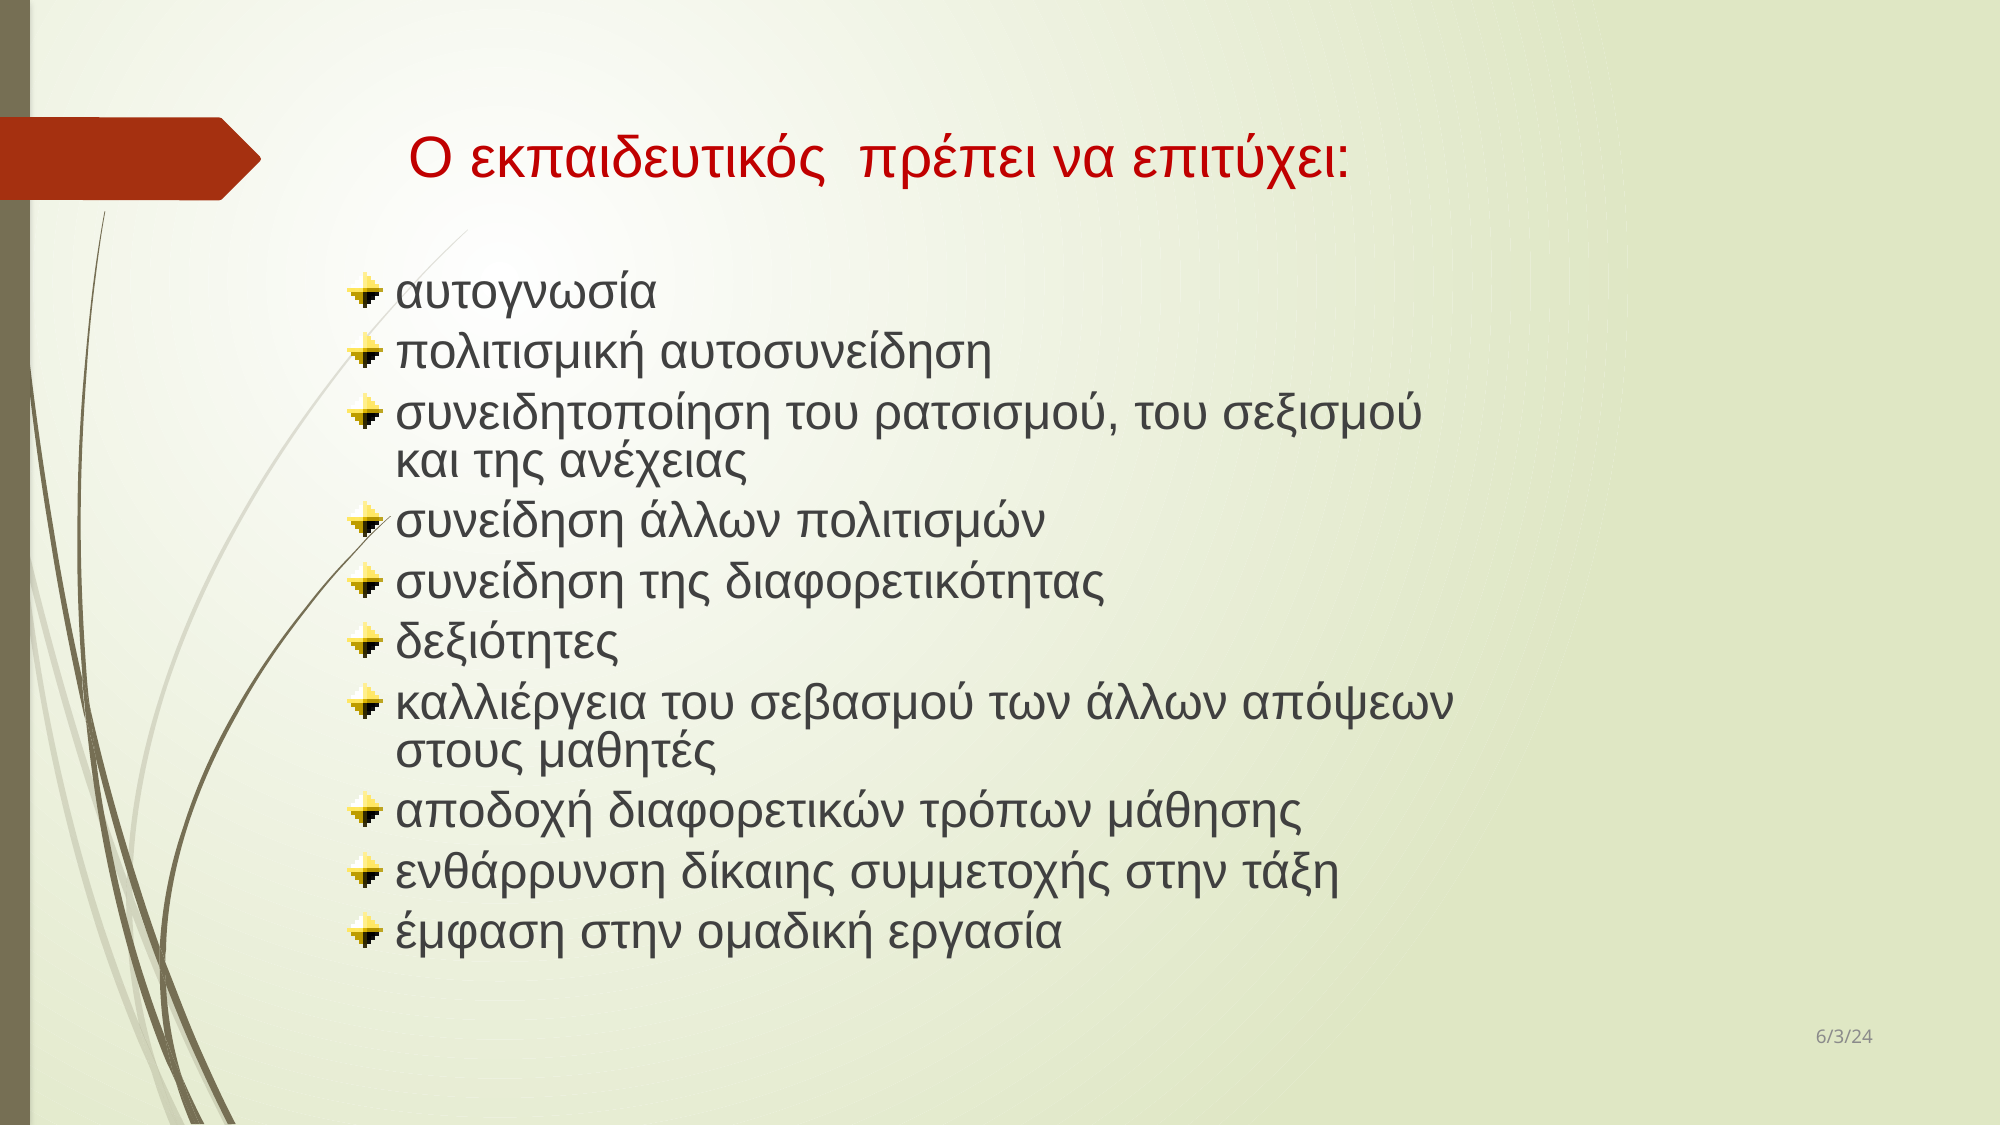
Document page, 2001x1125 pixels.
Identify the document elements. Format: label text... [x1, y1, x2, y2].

picture [339, 494, 387, 541]
picture [339, 844, 387, 892]
picture [339, 784, 387, 831]
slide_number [1699, 1005, 1888, 1067]
picture [339, 904, 387, 952]
picture [339, 615, 387, 662]
title Ο εκπαιδευτικός πρέπει να επιτύχει: [324, 73, 1437, 197]
picture [339, 264, 387, 312]
picture [339, 554, 387, 602]
picture [339, 325, 387, 372]
list αυτογνωσία πολιτισμική αυτοσυνείδηση συνειδητοποίηση του ρατσισμού, του σεξισμού και της ανέχειας συνείδηση άλλων πολιτισμών συνείδηση της διαφορετικότητας δεξιότητες καλλιέργεια του σεβασμού των άλλων απόψεων στους μαθητές αποδοχή διαφορετικών τρόπων μάθησης ενθάρρυνση δίκαιης συμμετοχής στην τάξη έμφαση στην ομαδική εργασία [324, 262, 1473, 1006]
picture [339, 675, 387, 723]
picture [339, 385, 387, 433]
